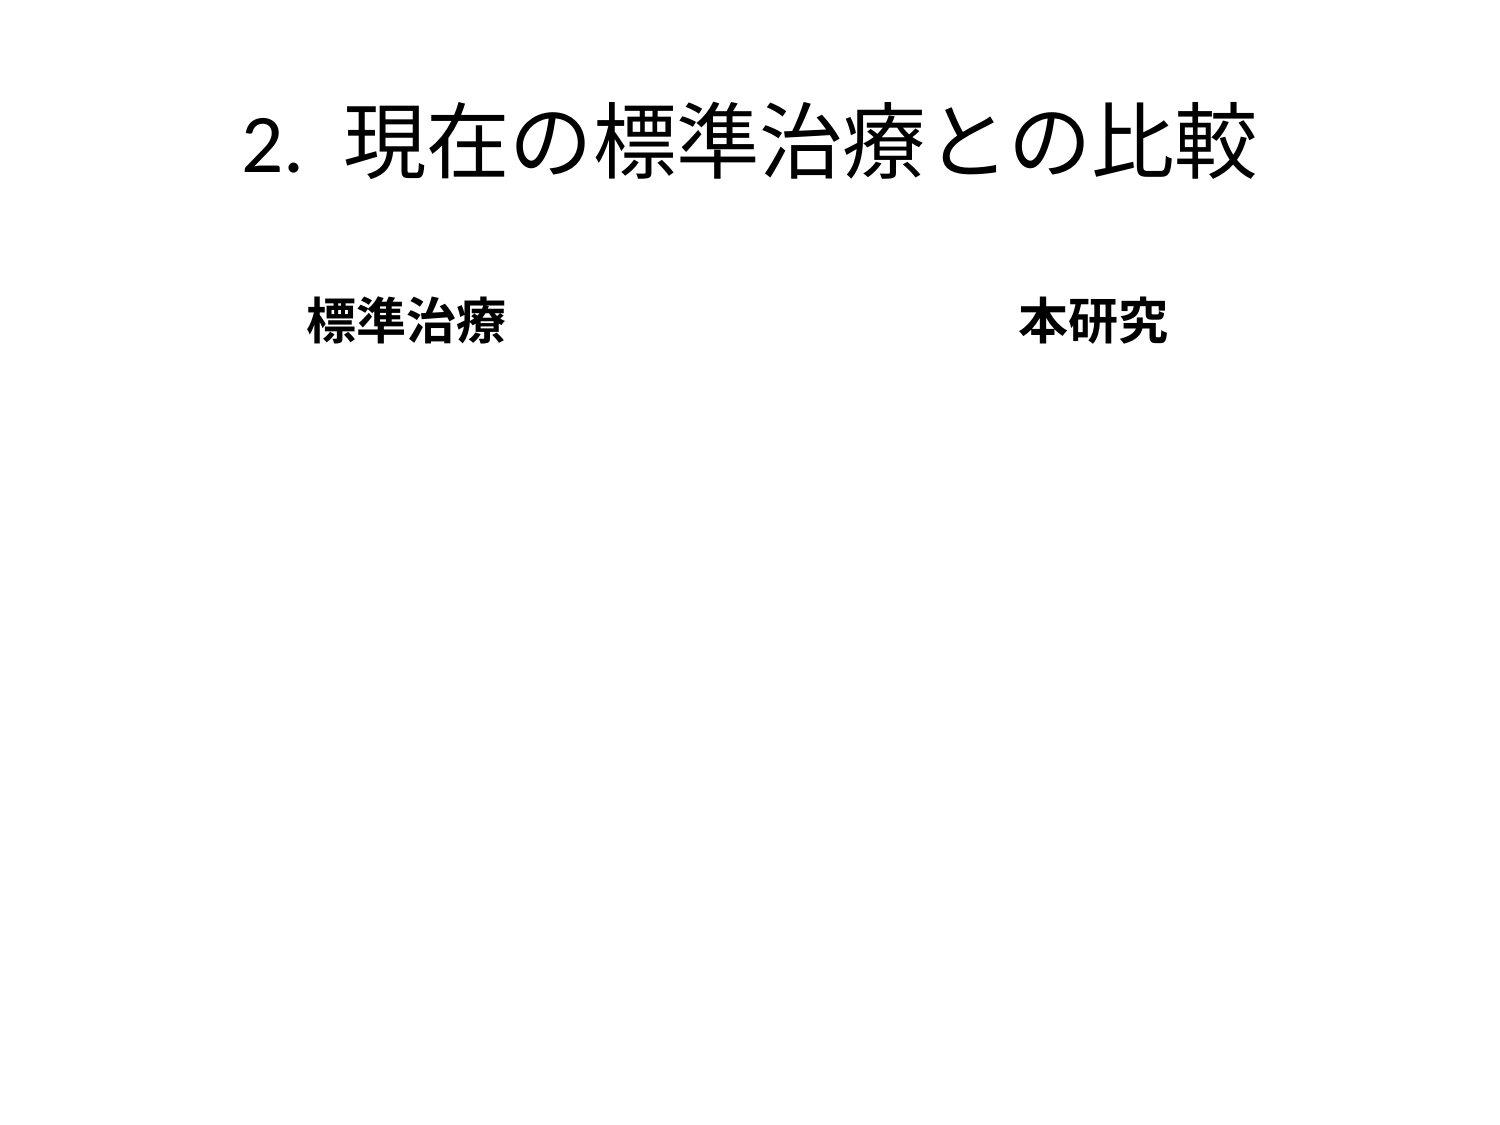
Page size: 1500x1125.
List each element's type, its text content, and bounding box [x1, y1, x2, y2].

list 本研究 [761, 251, 1425, 357]
title 2. 現在の標準治療との比較 [75, 45, 1425, 233]
list 標準治療 [75, 251, 738, 357]
